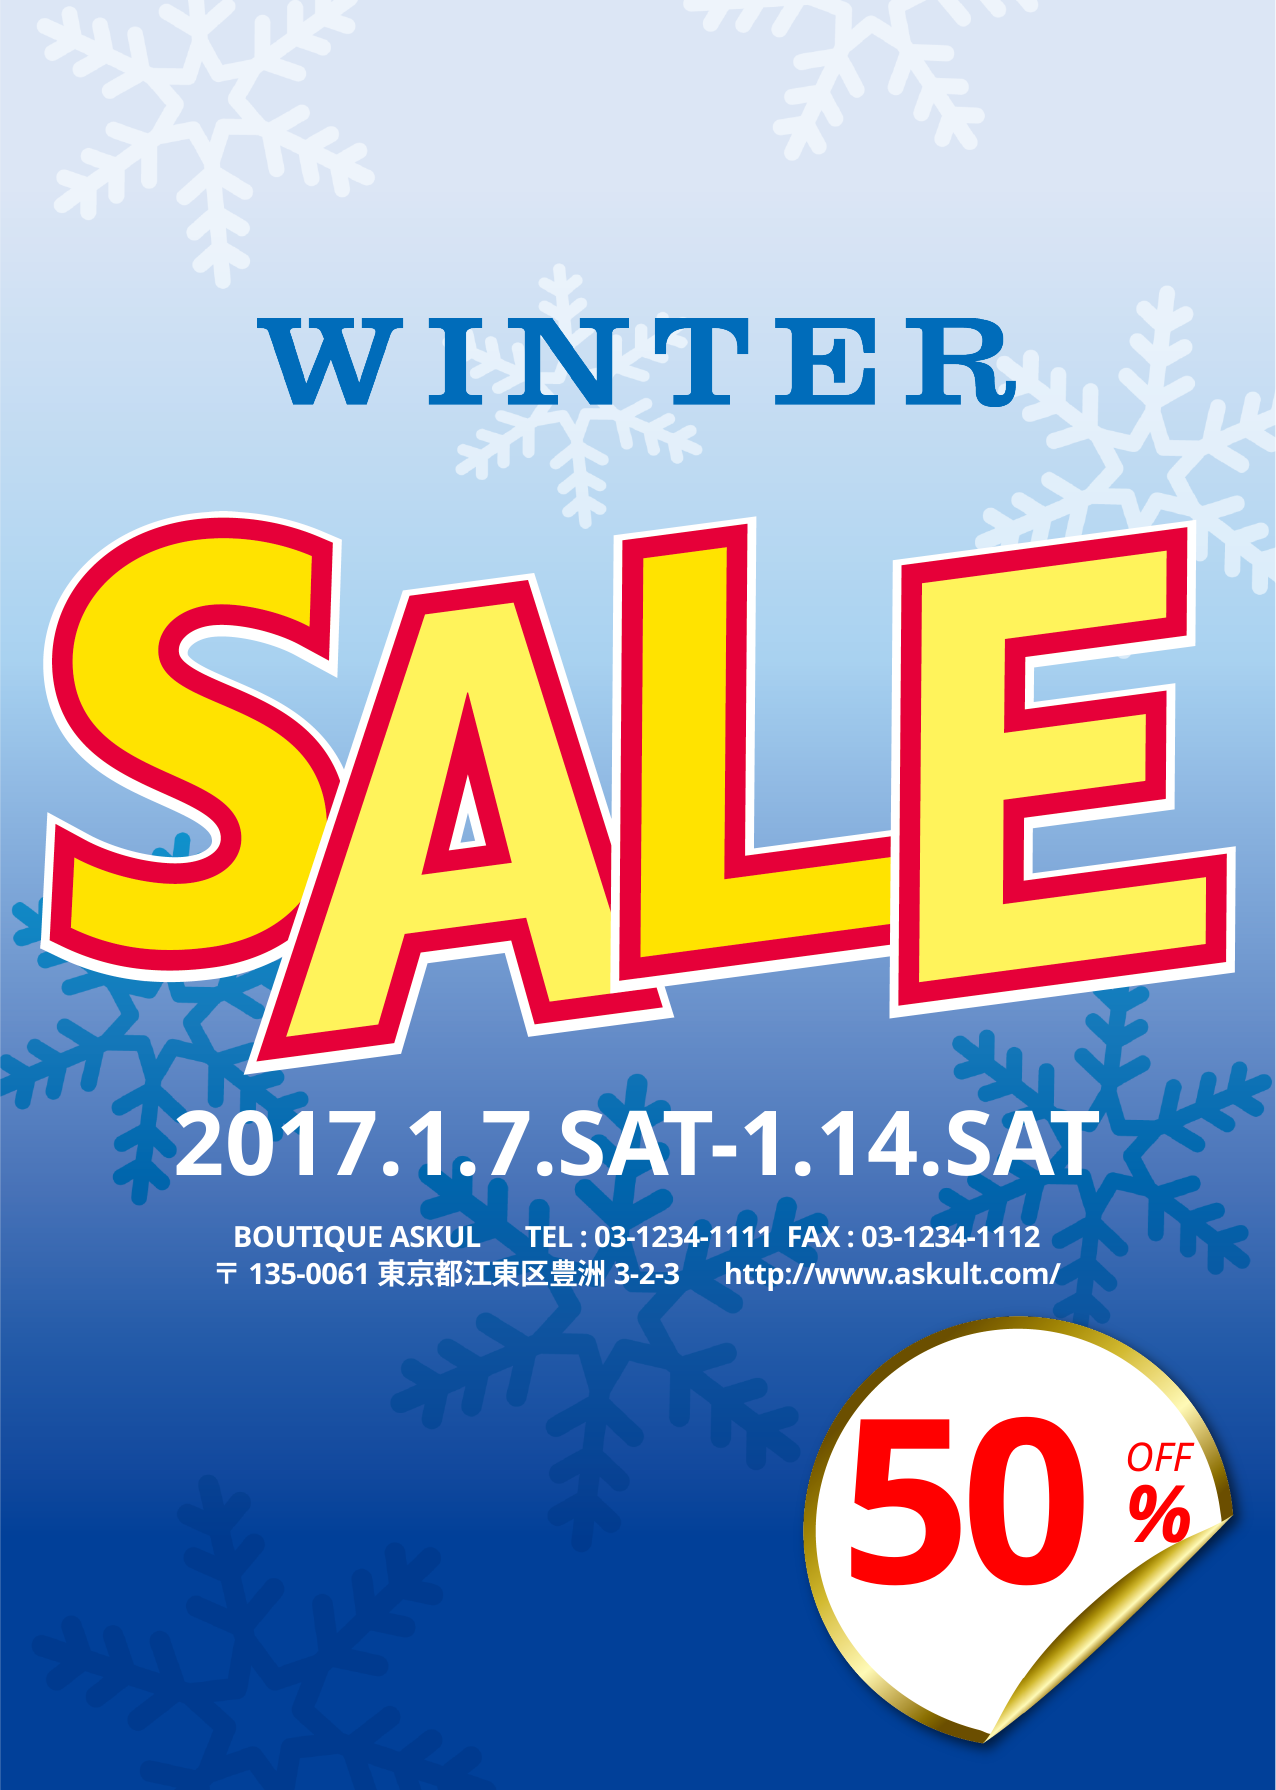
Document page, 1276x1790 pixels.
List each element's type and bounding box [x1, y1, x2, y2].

picture [0, 0, 1276, 1790]
text_box [793, 1306, 1254, 1765]
